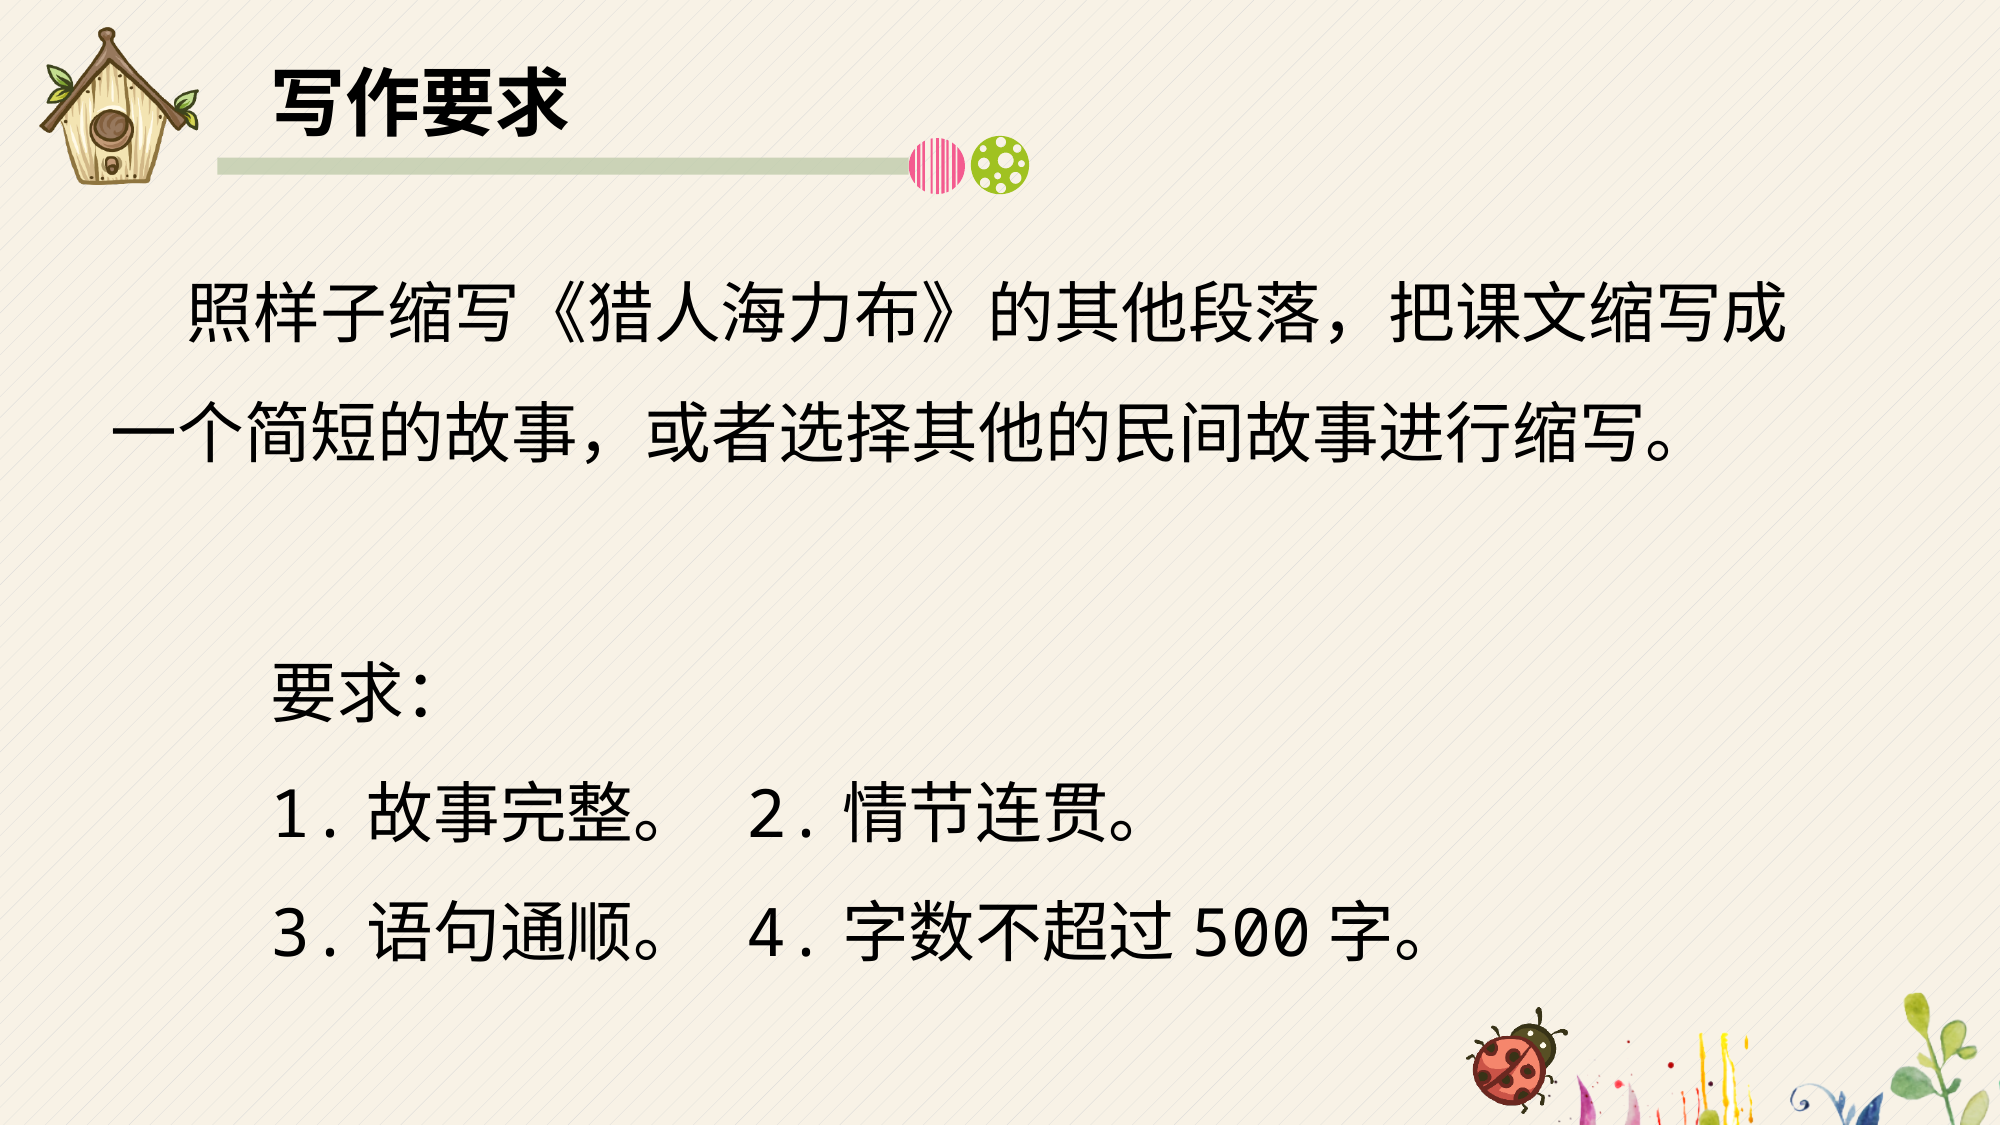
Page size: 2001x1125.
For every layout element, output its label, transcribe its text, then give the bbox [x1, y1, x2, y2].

picture [1363, 827, 2000, 1125]
text_box 要求： 1.故事完整。 2.情节连贯。 3.语句通顺。 4.字数不超过500字。 [197, 603, 1517, 978]
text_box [217, 137, 965, 195]
text_box 写作要求 [256, 48, 586, 137]
text_box 照样子缩写《猎人海力布》的其他段落，把课文缩写成一个简短的故事，或者选择其他的民间故事进行缩写。 [96, 223, 1820, 479]
picture [39, 27, 199, 185]
text_box [970, 135, 1030, 195]
